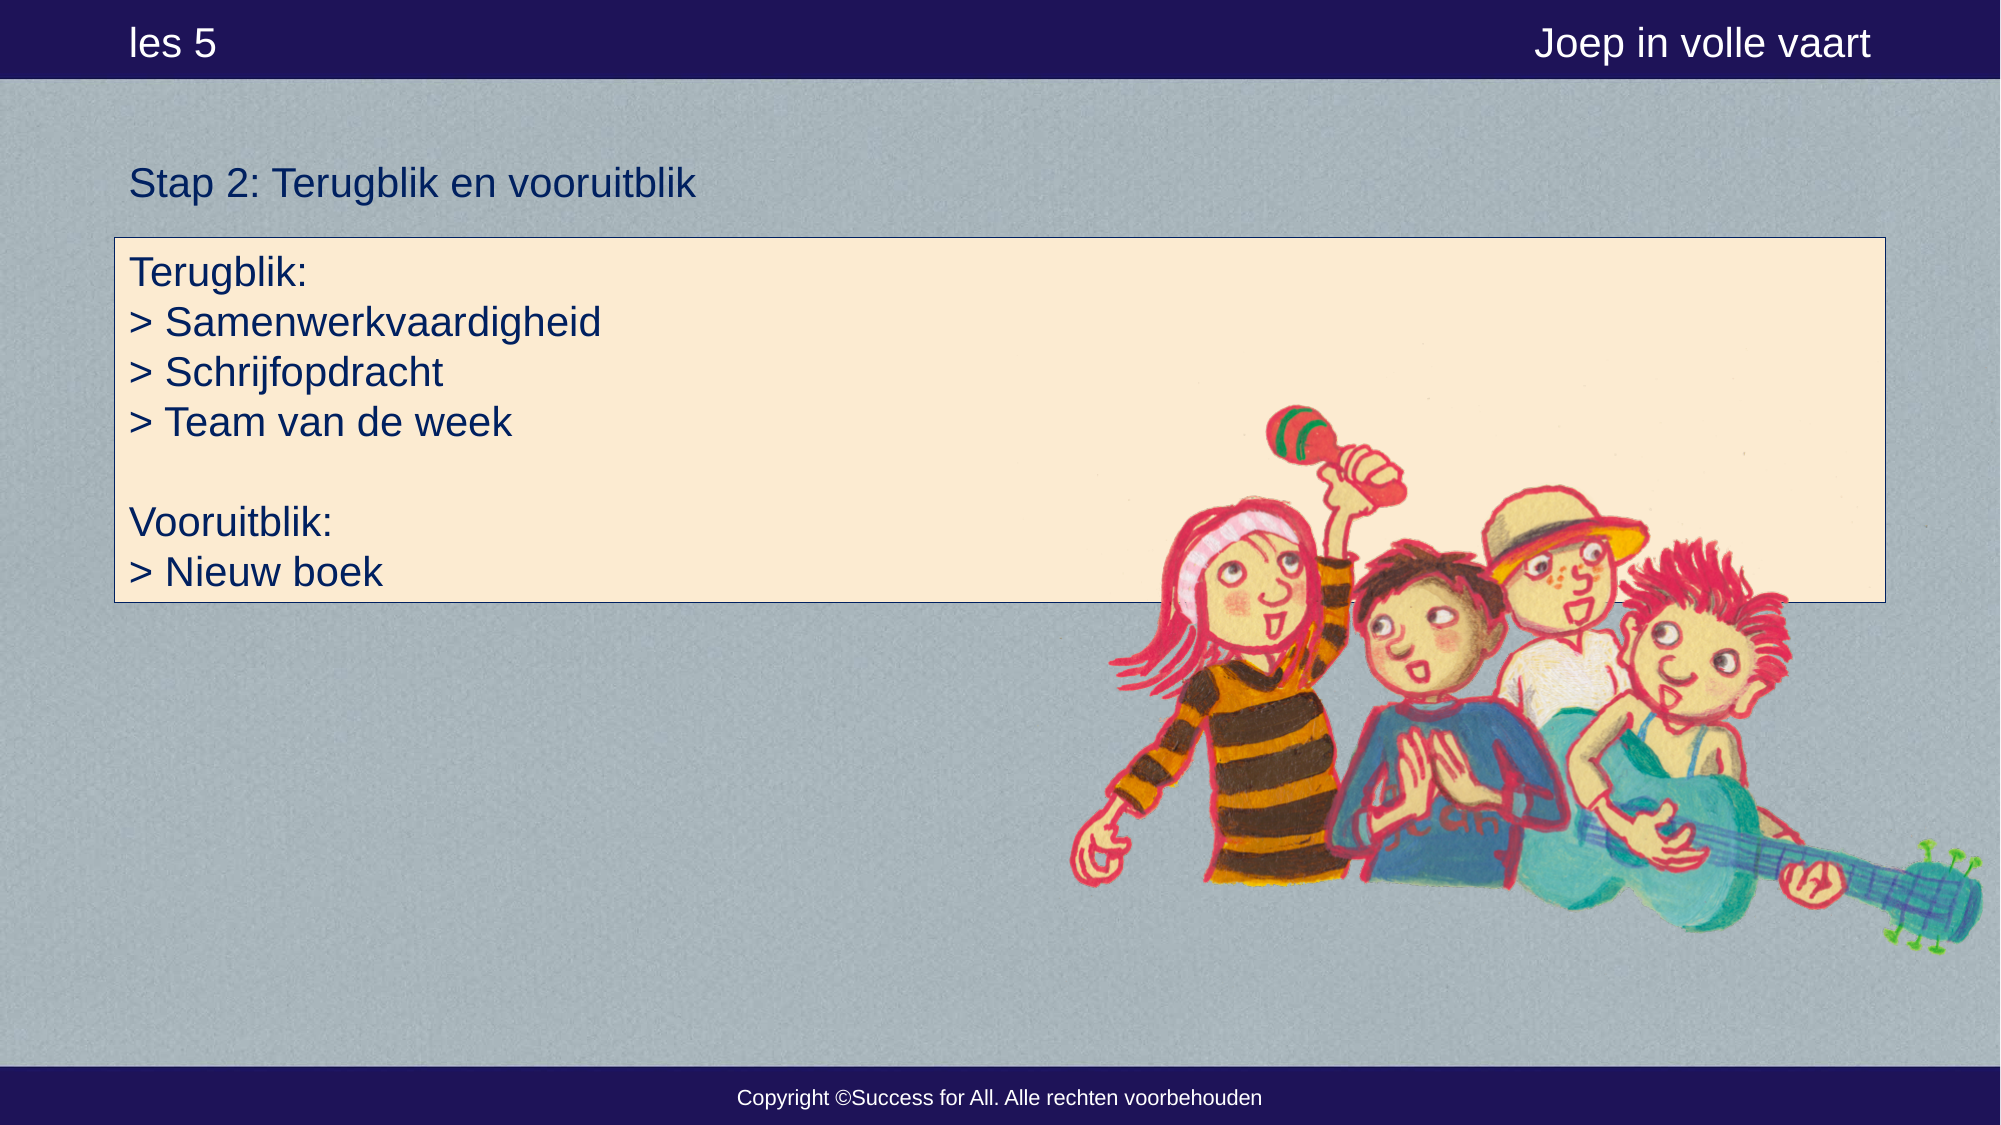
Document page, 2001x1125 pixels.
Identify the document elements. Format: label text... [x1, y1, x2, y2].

text_box Stap 2: Terugblik en vooruitblik [113, 148, 1635, 214]
text_box Copyright ©Success for All. Alle rechten voorbehouden [0, 1076, 2000, 1125]
picture [0, 0, 2001, 1125]
text_box Terugblik: > Samenwerkvaardigheid > Schrijfopdracht > Team van de week Vooruitblik: > Nieuw boek [114, 237, 1886, 603]
text_box les 5 [114, 8, 354, 73]
text_box Joep in volle vaart [999, 8, 1886, 73]
